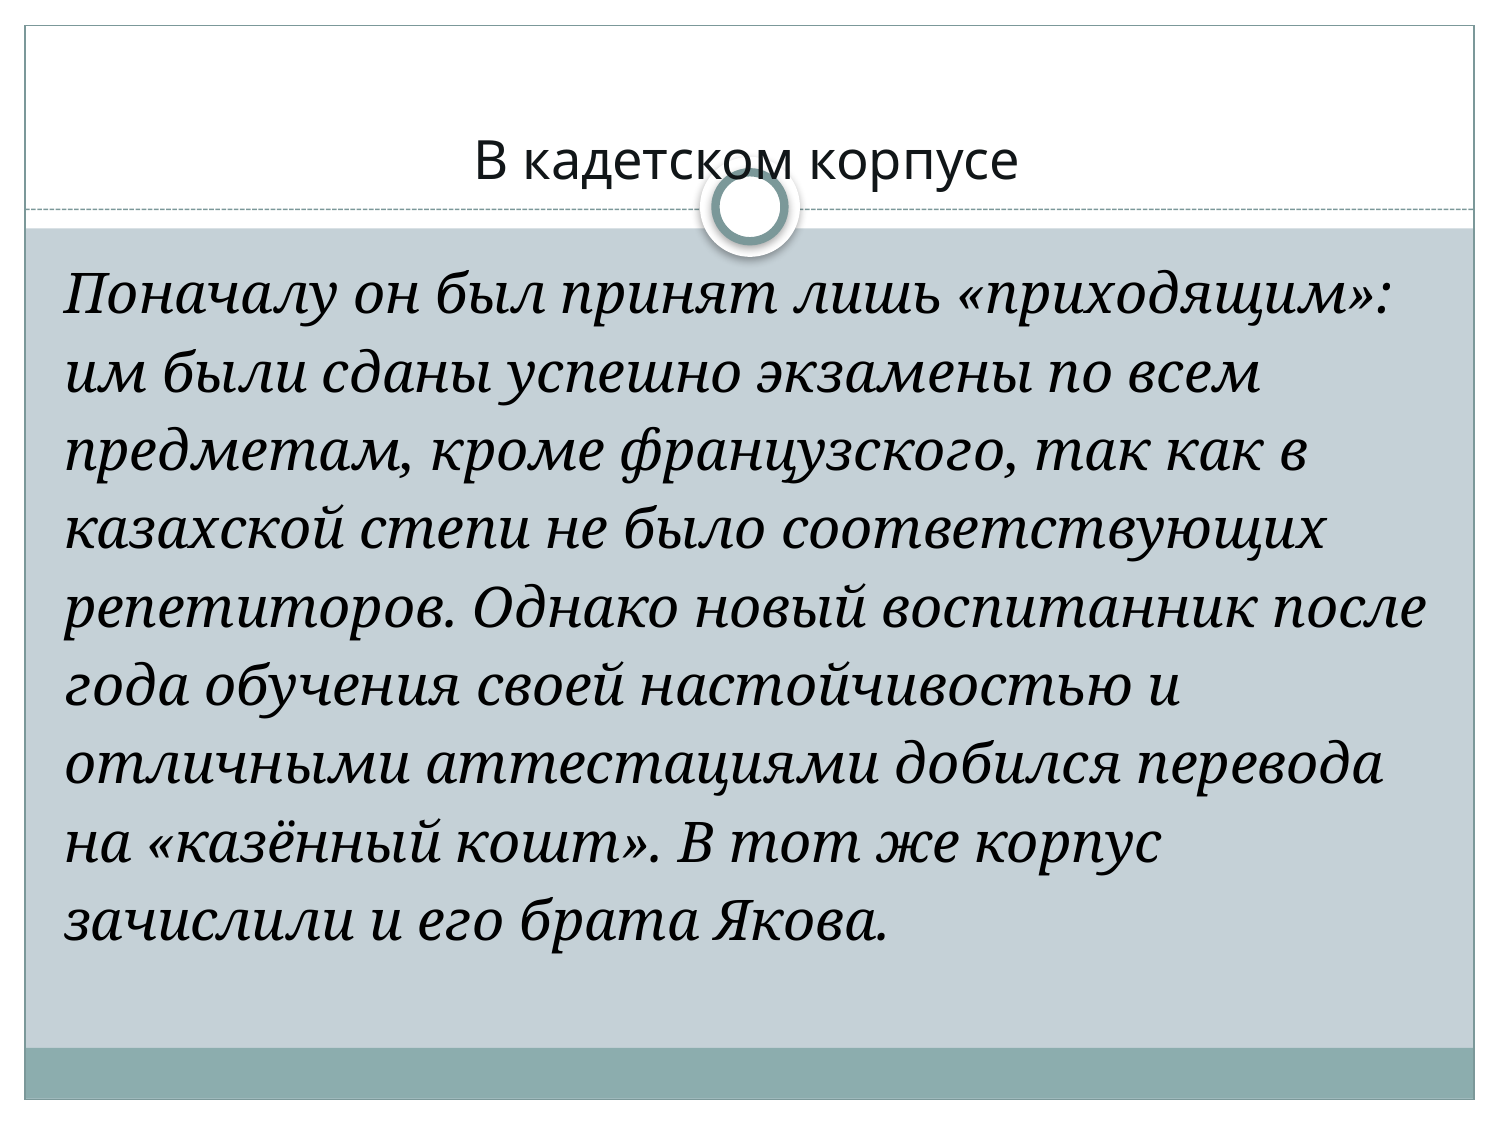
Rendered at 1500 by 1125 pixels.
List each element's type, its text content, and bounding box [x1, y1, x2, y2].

list Поначалу он был принят лишь «приходящим»: им были сданы успешно экзамены по всем предметам, кроме французского, так как в казахской степи не было соответствующих репетиторов. Однако новый воспитанник после года обучения своей настойчивостью и отличными аттестациями добился перевода на «казённый кошт». В тот же корпус зачислили и его брата Якова. [49, 250, 1445, 1001]
title В кадетском корпусе [46, 117, 1447, 242]
